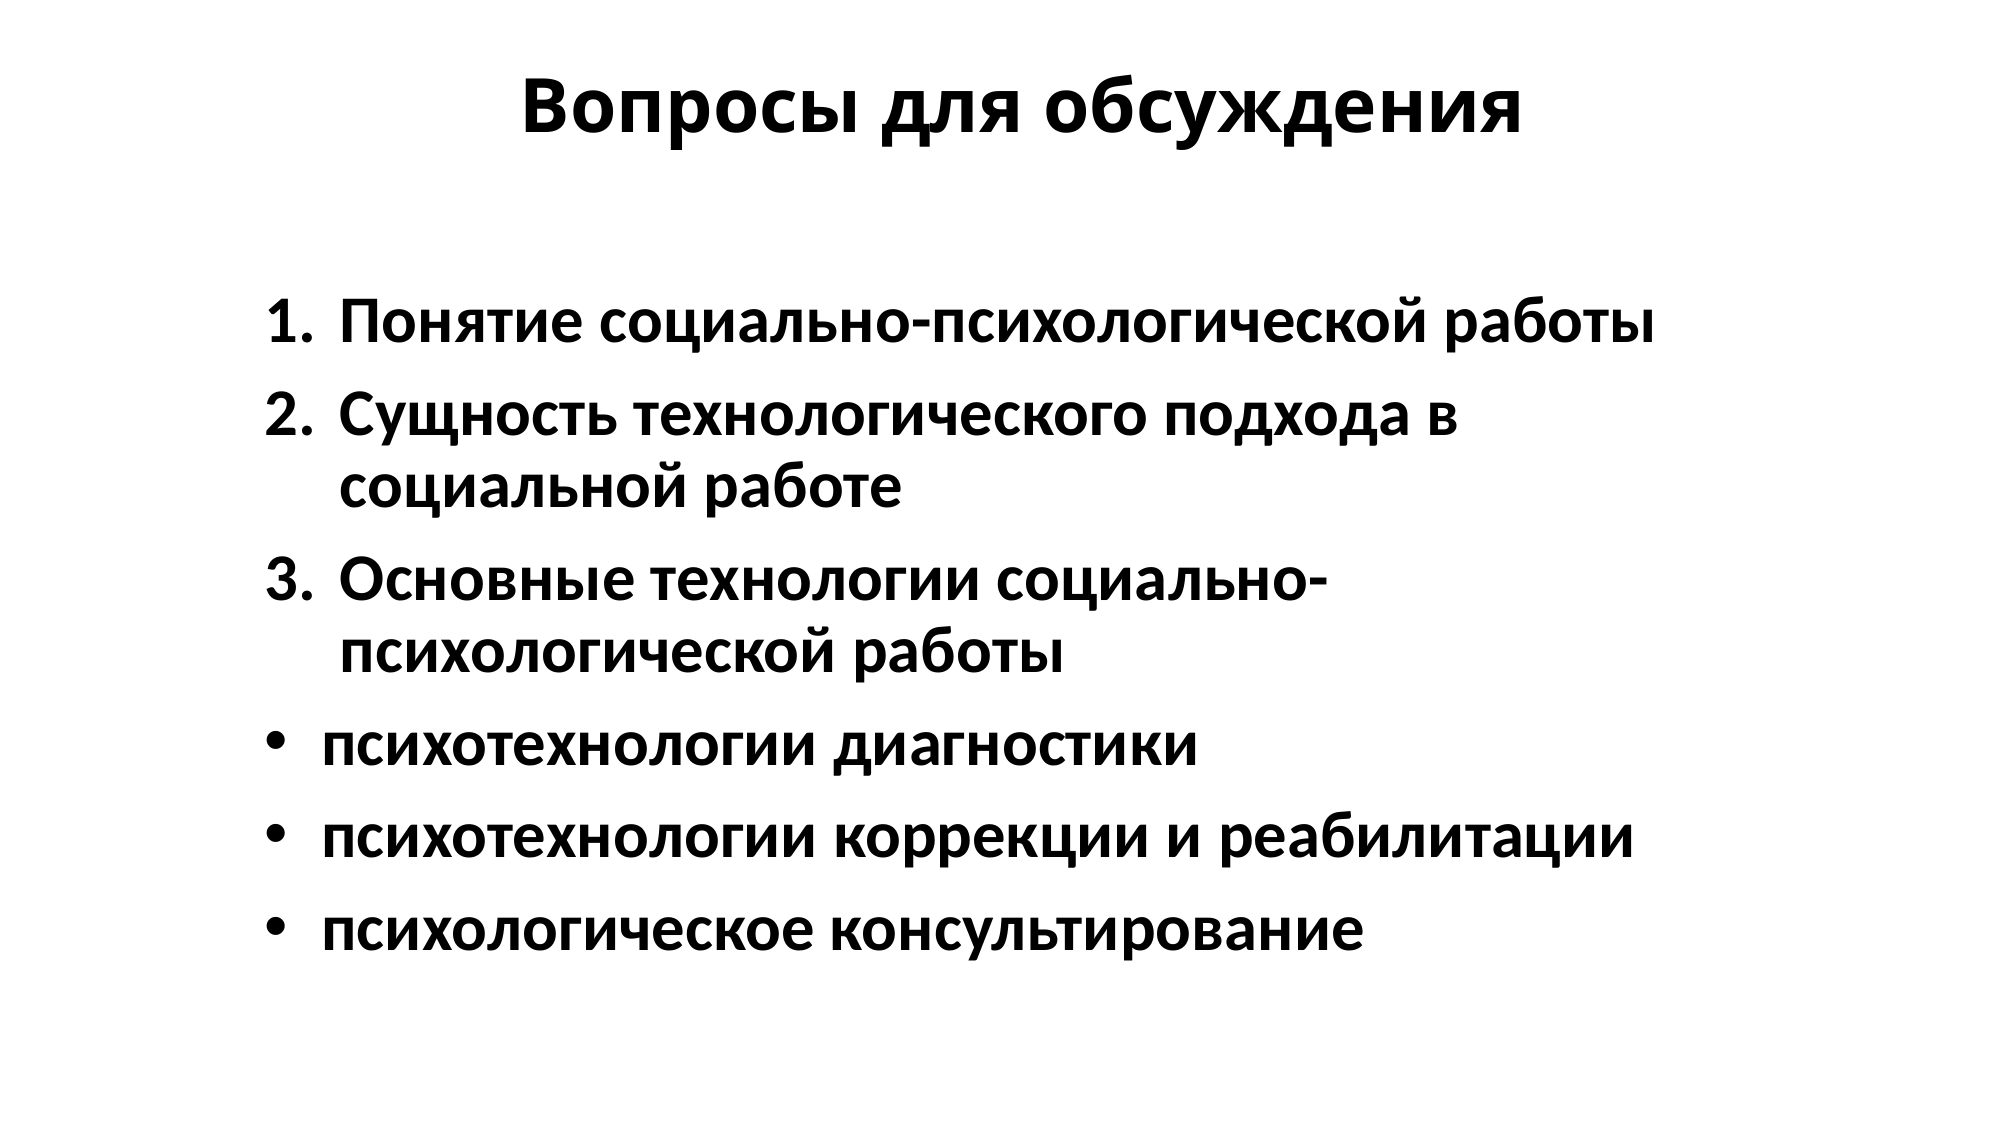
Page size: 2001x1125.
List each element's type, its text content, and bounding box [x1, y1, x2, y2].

subtitle Понятие социально-психологической работы Сущность технологического подхода в социальной работе Основные технологии социально-психологической работы психотехнологии диагностики психотехнологии коррекции и реабилитации психологическое консультирование [249, 277, 1750, 1082]
title Вопросы для обсуждения [272, 21, 1773, 247]
